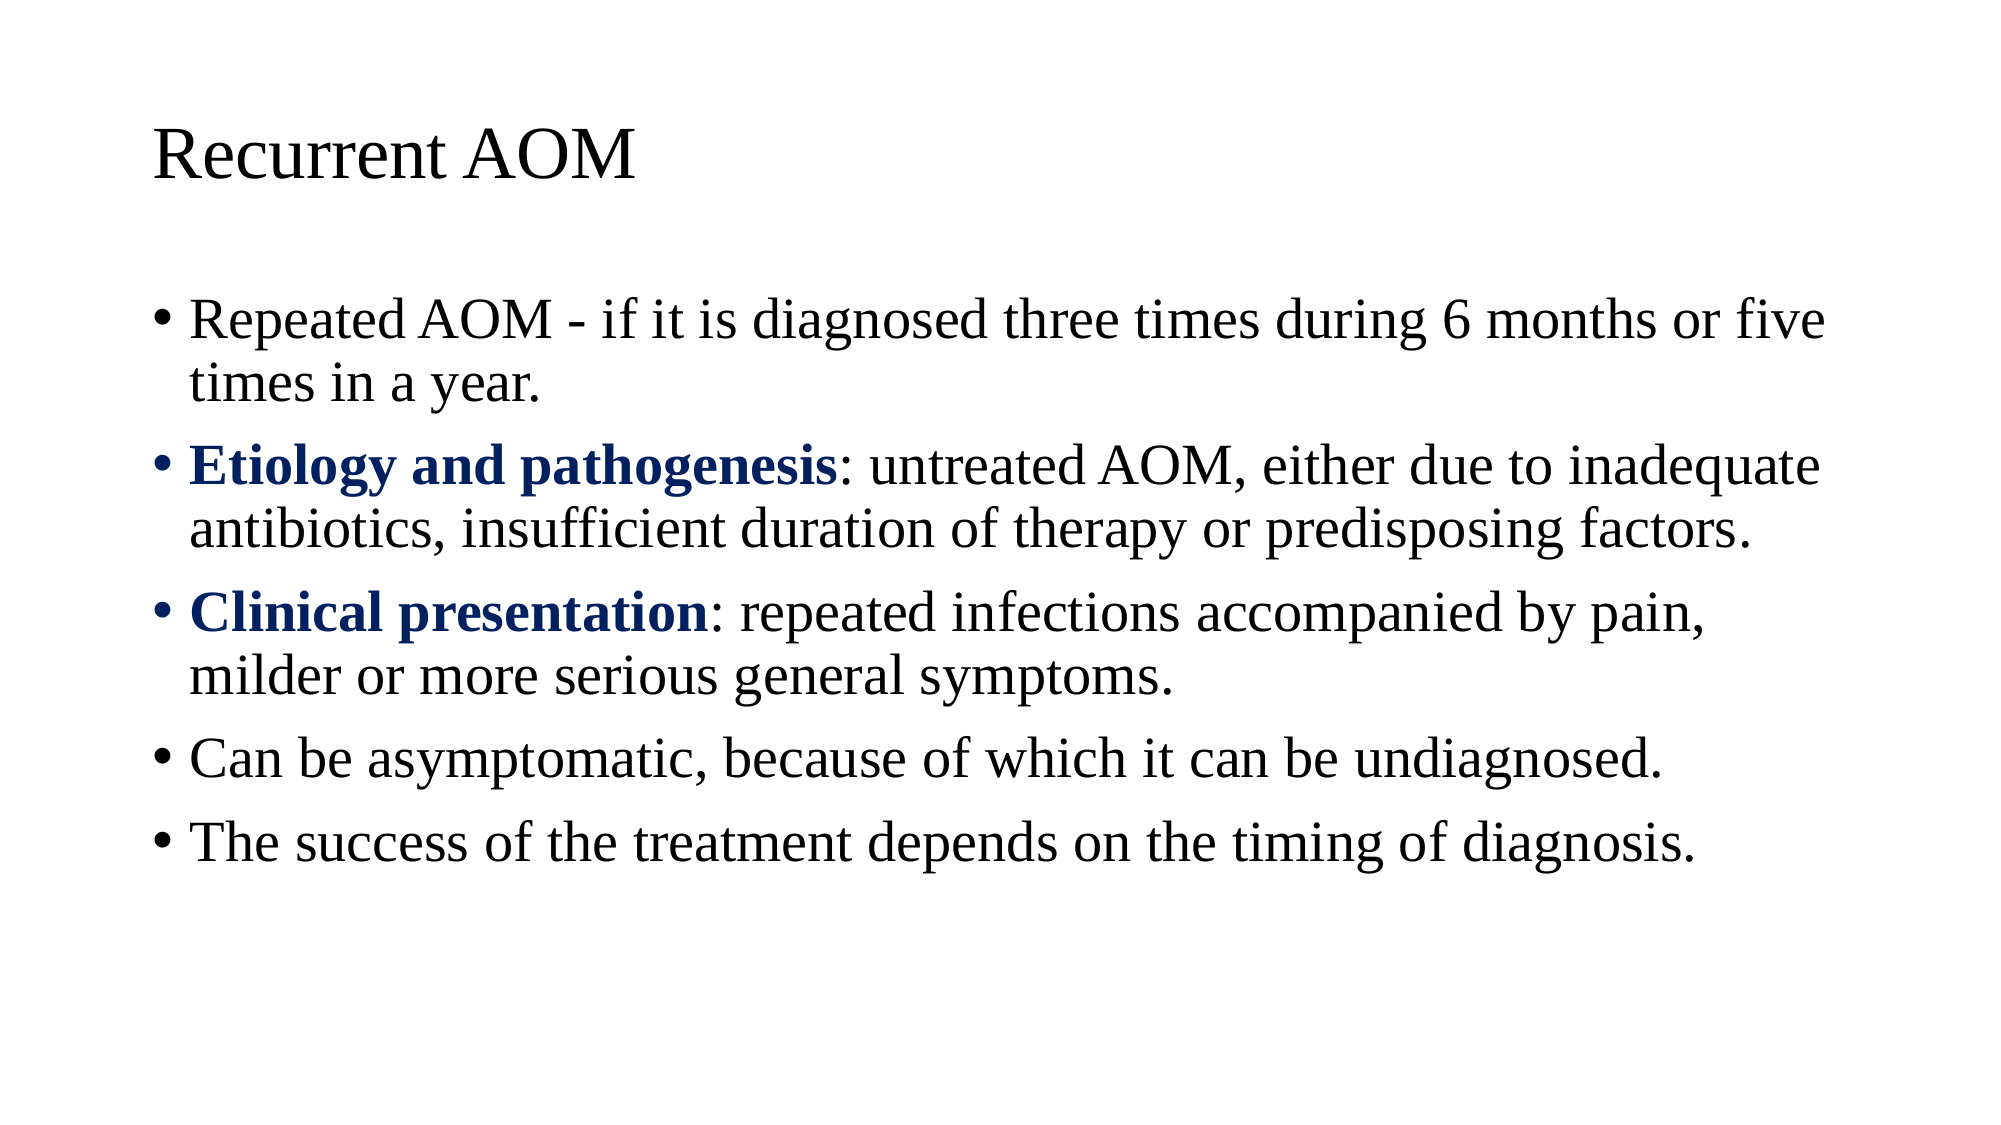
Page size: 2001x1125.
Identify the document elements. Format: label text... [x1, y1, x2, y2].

title Recurrent AOM [137, 45, 1863, 263]
list Repeated AOM - if it is diagnosed three times during 6 months or five times in a year. Etiology and pathogenesis: untreated AOM, either due to inadequate antibiotics, insufficient duration of therapy or predisposing factors. Clinical presentation: repeated infections accompanied by pain, milder or more serious general symptoms. Can be asymptomatic, because of which it can be undiagnosed. The success of the treatment depends on the timing of diagnosis. [137, 280, 1863, 995]
